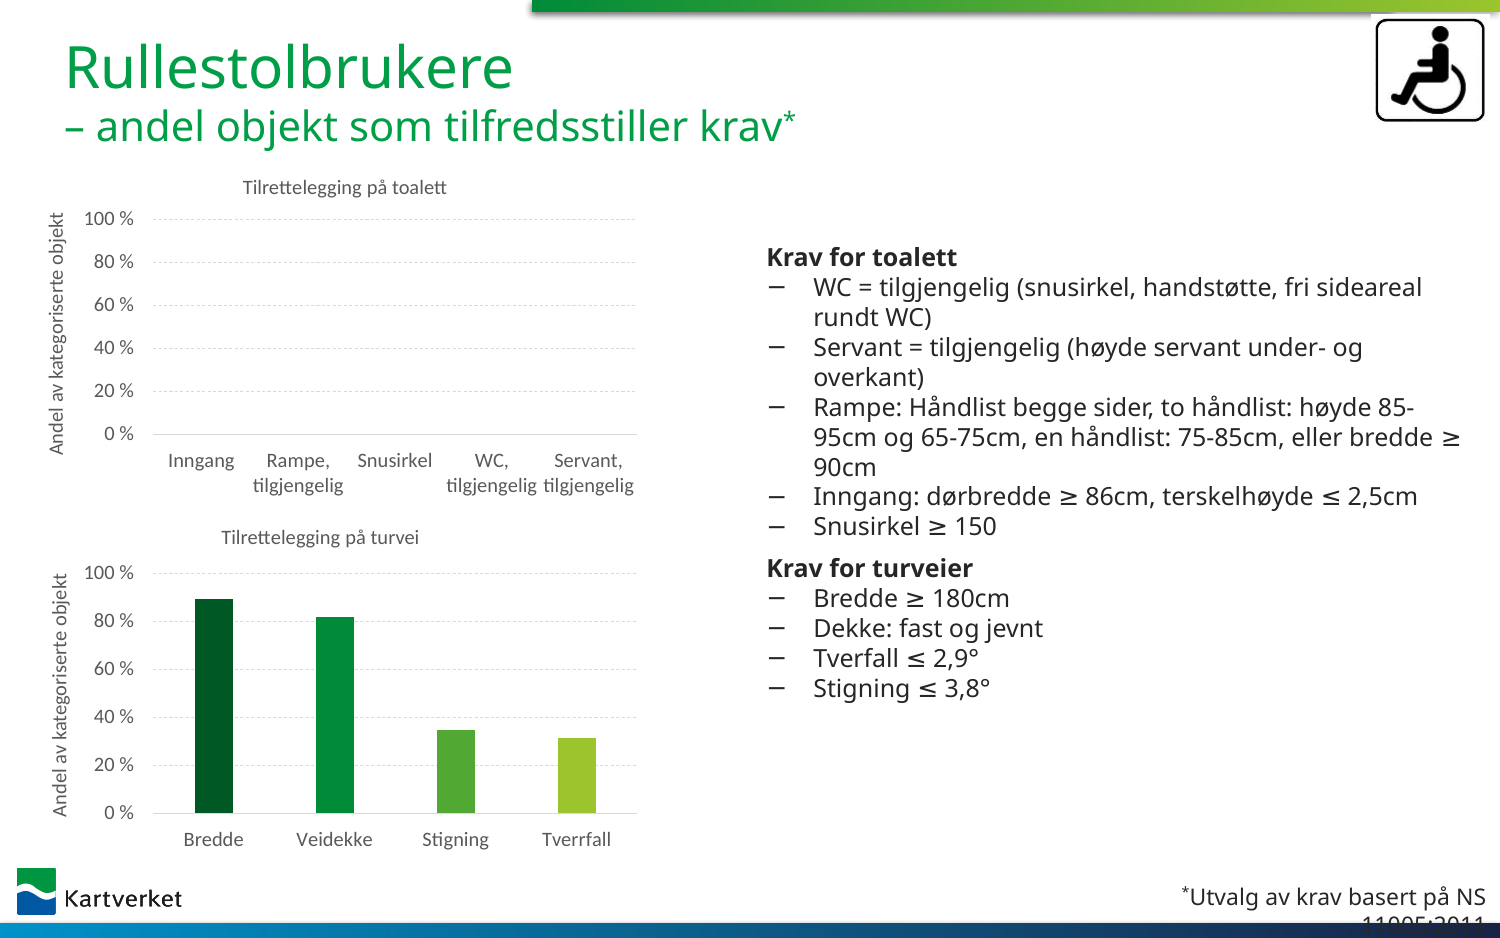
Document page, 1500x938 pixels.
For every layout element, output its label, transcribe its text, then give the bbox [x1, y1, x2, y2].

picture [1371, 13, 1491, 127]
picture [41, 166, 650, 505]
text_box Rullestolbrukere – andel objekt som tilfredsstiller krav* [49, 14, 1431, 158]
text_box Krav for turveier Bredde ≥ 180cm Dekke: fast og jevnt Tverfall ≤ 2,9° Stigning ≤ 3,8° [751, 545, 1483, 710]
picture [41, 520, 650, 859]
text_box Krav for toalett WC = tilgjengelig (snusirkel, handstøtte, fri sideareal rundt WC) Servant = tilgjengelig (høyde servant under- og overkant) Rampe: Håndlist begge sider, to håndlist: høyde 85-95cm og 65-75cm, en håndlist: 75-85cm, eller bredde ≥ 90cm Inngang: dørbredde ≥ 86cm, terskelhøyde ≤ 2,5cm Snusirkel ≥ 150 [751, 234, 1483, 545]
text_box *Utvalg av krav basert på NS 11005:2011 [1068, 873, 1500, 938]
